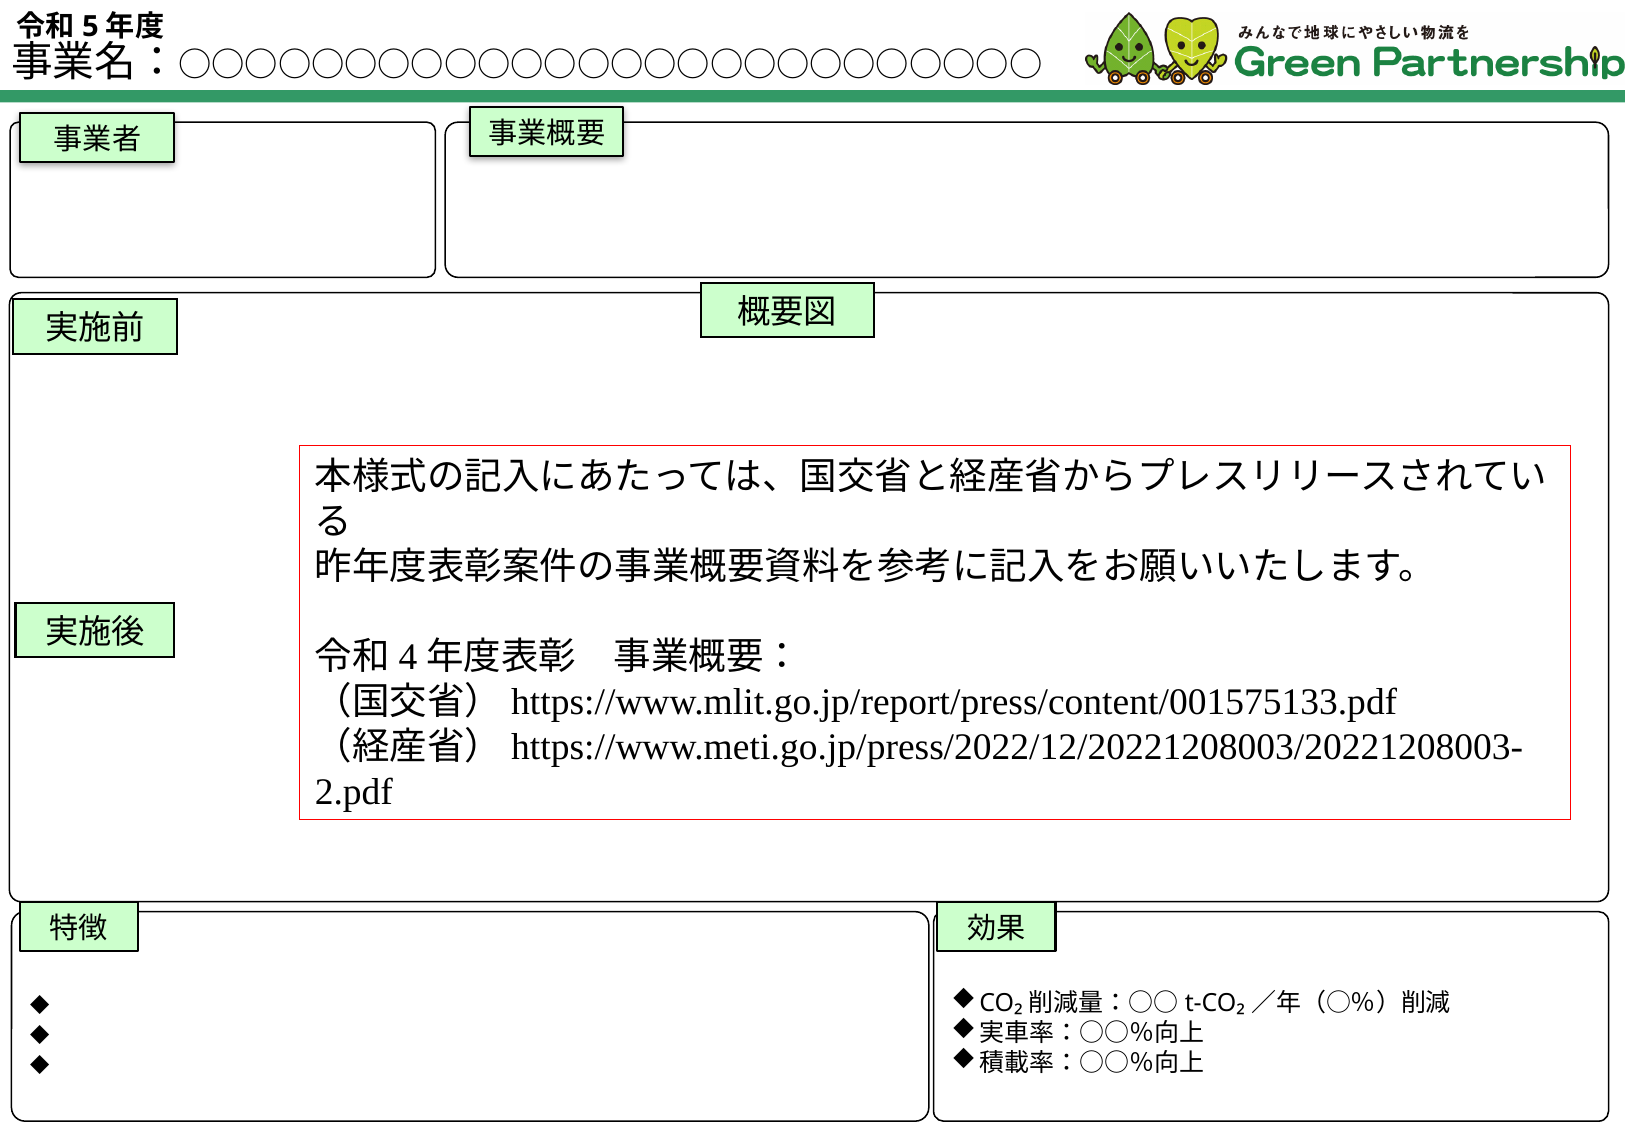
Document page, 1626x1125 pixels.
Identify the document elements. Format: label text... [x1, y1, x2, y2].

text_box 特徴 [20, 901, 138, 952]
text_box 事業概要 [469, 106, 624, 157]
text_box 事業名：○○○○○○○○○○○○○○○○○○○○○○○○○○ [0, 26, 1622, 96]
text_box 効果 [937, 901, 1056, 952]
text_box 実施前 [13, 299, 177, 354]
text_box 事業者 [19, 112, 175, 163]
text_box 実施後 [15, 602, 175, 658]
text_box 令和5年度 [1, 0, 198, 50]
text_box [7, 290, 1611, 904]
picture [1085, 12, 1625, 85]
text_box [443, 120, 1611, 280]
text_box 本様式の記入にあたっては、国交省と経産省からプレスリリースされている 昨年度表彰案件の事業概要資料を参考に記入をお願いいたします。 令和4年度表彰 事業概要： （国交省）https://www.mlit.go.jp/report/press/content/001575133.pdf （経産省）https://www.meti.go.jp/press/2022/12/20221208003/20221208003-2.pdf [299, 445, 1571, 820]
text_box ◆ ◆ ◆ [11, 911, 929, 1122]
text_box 概要図 [701, 282, 874, 338]
text_box [7, 120, 438, 280]
text_box CO₂削減量：○○t-CO₂／年（○％）削減 実車率：○○％向上 積載率：○○％向上 [933, 911, 1609, 1122]
